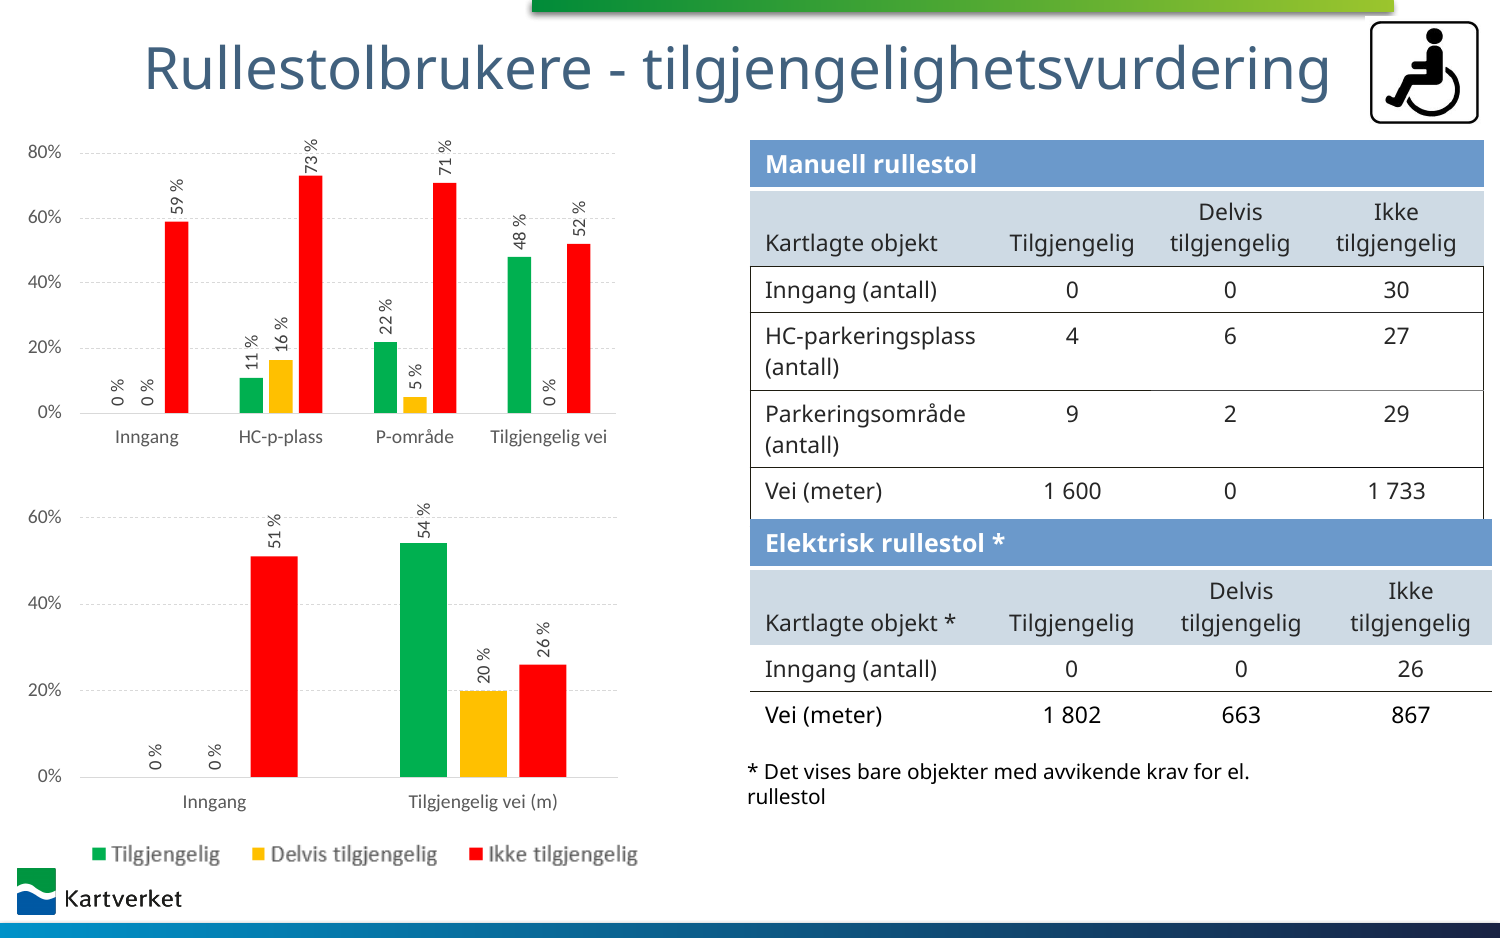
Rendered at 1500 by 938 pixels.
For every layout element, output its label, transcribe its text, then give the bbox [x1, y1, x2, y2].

table_cell Delvis tilgjengelig [1151, 191, 1310, 266]
table_cell Kartlagte objekt [750, 191, 994, 266]
table_cell 29 [1310, 391, 1483, 467]
table_cell Ikke tilgjengelig [1330, 570, 1492, 645]
table_cell 30 [1310, 267, 1483, 312]
table_cell 4 [994, 313, 1151, 390]
text_box Rullestolbrukere - tilgjengelighetsvurdering [39, 12, 1348, 109]
table_cell 2 [1151, 391, 1310, 467]
table_cell 9 [994, 391, 1151, 467]
table_cell 1 802 [991, 692, 1153, 738]
table_cell 0 [1153, 645, 1330, 691]
table_cell HC-parkeringsplass (antall) [751, 313, 994, 390]
table_cell Delvis tilgjengelig [1153, 570, 1330, 645]
table_cell 663 [1153, 692, 1330, 738]
table_cell 0 [994, 267, 1151, 312]
table_cell Kartlagte objekt * [750, 570, 991, 645]
table_cell 27 [1310, 313, 1483, 390]
table_cell 0 [991, 645, 1153, 691]
text_box * Det vises bare objekter med avvikende krav for el. rullestol [732, 751, 1317, 816]
picture [20, 499, 630, 822]
table_cell 6 [1151, 313, 1310, 390]
table_header Manuell rullestol [750, 140, 1484, 187]
table_cell Tilgjengelig [991, 570, 1153, 645]
table_cell Inngang (antall) [750, 645, 991, 691]
table_cell Vei (meter) [750, 692, 991, 738]
table_cell Vei (meter) [751, 468, 994, 519]
table_cell 0 [1151, 267, 1310, 312]
table_cell Inngang (antall) [751, 267, 994, 312]
picture [1365, 16, 1484, 129]
table_cell Tilgjengelig [994, 191, 1151, 266]
table_cell 26 [1330, 645, 1492, 691]
picture [20, 135, 629, 457]
picture [86, 838, 643, 870]
table_header Elektrisk rullestol * [750, 519, 1492, 566]
table_cell 867 [1330, 692, 1492, 738]
table_cell 1 733 [1310, 468, 1483, 519]
table_cell Ikke tilgjengelig [1310, 191, 1484, 266]
table_cell 0 [1151, 468, 1310, 519]
table_cell Parkeringsområde (antall) [751, 391, 994, 467]
table_cell 1 600 [994, 468, 1151, 519]
